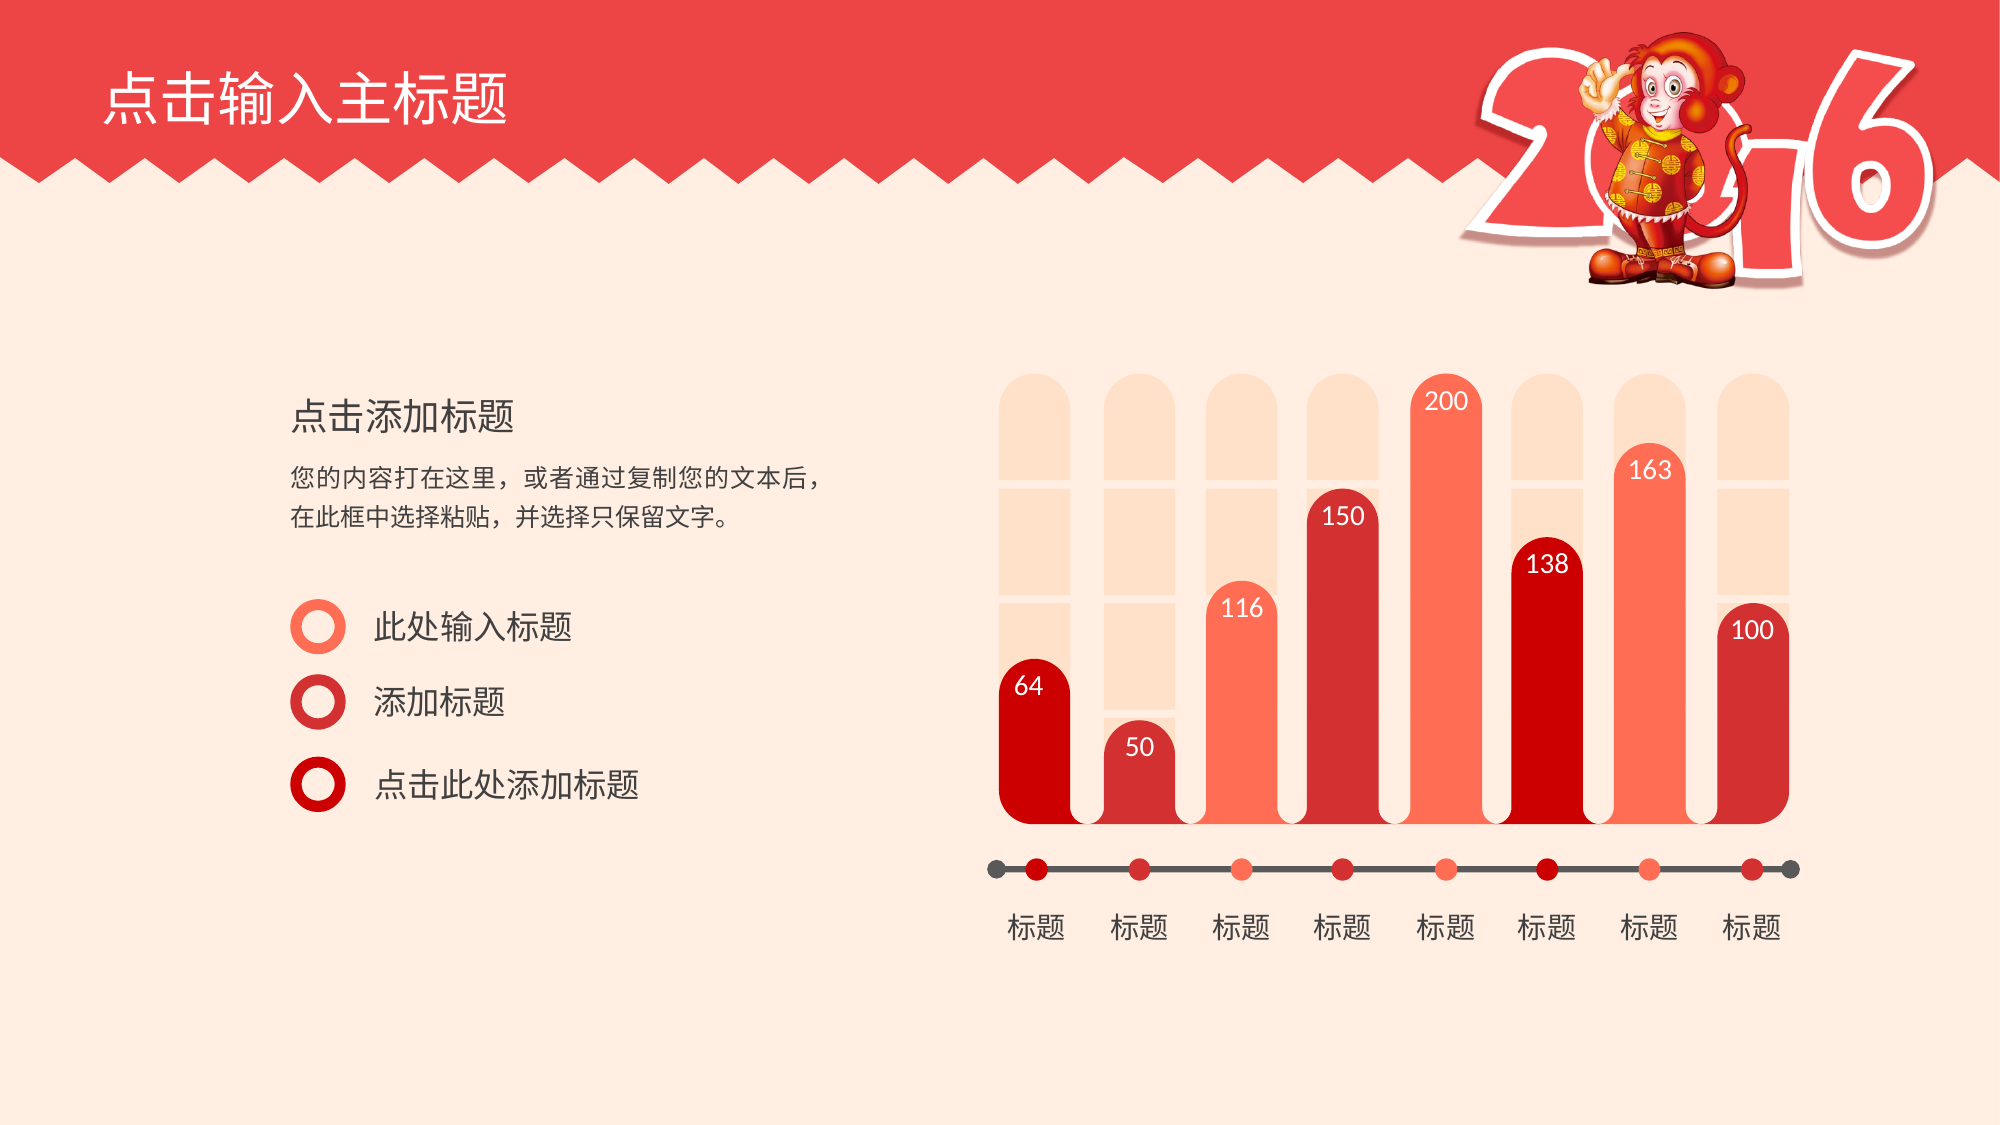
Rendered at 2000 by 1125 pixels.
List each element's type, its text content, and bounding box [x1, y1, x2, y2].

text_box 点击输入主标题 [86, 54, 525, 140]
text_box [1717, 488, 1790, 596]
text_box [1206, 488, 1278, 596]
text_box 138 [1494, 537, 1598, 825]
text_box [1348, 488, 1379, 518]
text_box 您的内容打在这里，或者通过复制您的文本后，在此框中选择粘贴，并选择只保留文字。 [275, 445, 824, 539]
picture [1454, 0, 2000, 450]
text_box [998, 488, 1071, 596]
text_box [1717, 603, 1745, 631]
text_box 200 [1395, 373, 1496, 825]
text_box [1128, 858, 1151, 881]
text_box [1306, 488, 1337, 520]
text_box [1741, 858, 1764, 881]
text_box [1613, 373, 1686, 475]
text_box [1331, 858, 1354, 881]
text_box 116 [1189, 580, 1291, 825]
text_box [1764, 863, 1797, 876]
text_box 标题 [1503, 901, 1592, 952]
text_box [990, 863, 1025, 876]
text_box [1638, 858, 1661, 881]
text_box 标题 [1197, 901, 1286, 952]
text_box [1103, 717, 1176, 755]
text_box [998, 603, 1071, 694]
text_box 标题 [1605, 901, 1694, 952]
text_box 100 [1700, 603, 1790, 825]
text_box [290, 674, 346, 730]
text_box [1306, 373, 1379, 481]
text_box 添加标题 [358, 674, 522, 729]
text_box [290, 756, 346, 813]
text_box [1762, 603, 1790, 635]
text_box 标题 [1402, 901, 1491, 952]
text_box 点击此处添加标题 [359, 756, 656, 812]
text_box 163 [1597, 442, 1701, 825]
text_box [1103, 373, 1176, 481]
text_box [1511, 488, 1583, 567]
text_box [1230, 858, 1253, 881]
text_box [998, 373, 1071, 481]
text_box [1206, 373, 1278, 481]
text_box 64 [998, 658, 1086, 825]
text_box [1103, 603, 1176, 710]
text_box [1536, 858, 1559, 881]
text_box [1511, 373, 1583, 481]
text_box 标题 [1298, 901, 1387, 952]
text_box 标题 [992, 901, 1081, 952]
text_box 点击添加标题 [275, 370, 567, 438]
text_box [1717, 373, 1790, 481]
text_box 标题 [1708, 901, 1797, 952]
text_box [1025, 858, 1048, 881]
text_box 此处输入标题 [359, 598, 589, 654]
text_box [1435, 858, 1458, 881]
text_box [1103, 488, 1176, 596]
text_box 150 [1290, 488, 1396, 825]
text_box [290, 599, 346, 655]
text_box 50 [1086, 720, 1190, 825]
text_box 标题 [1095, 901, 1184, 952]
